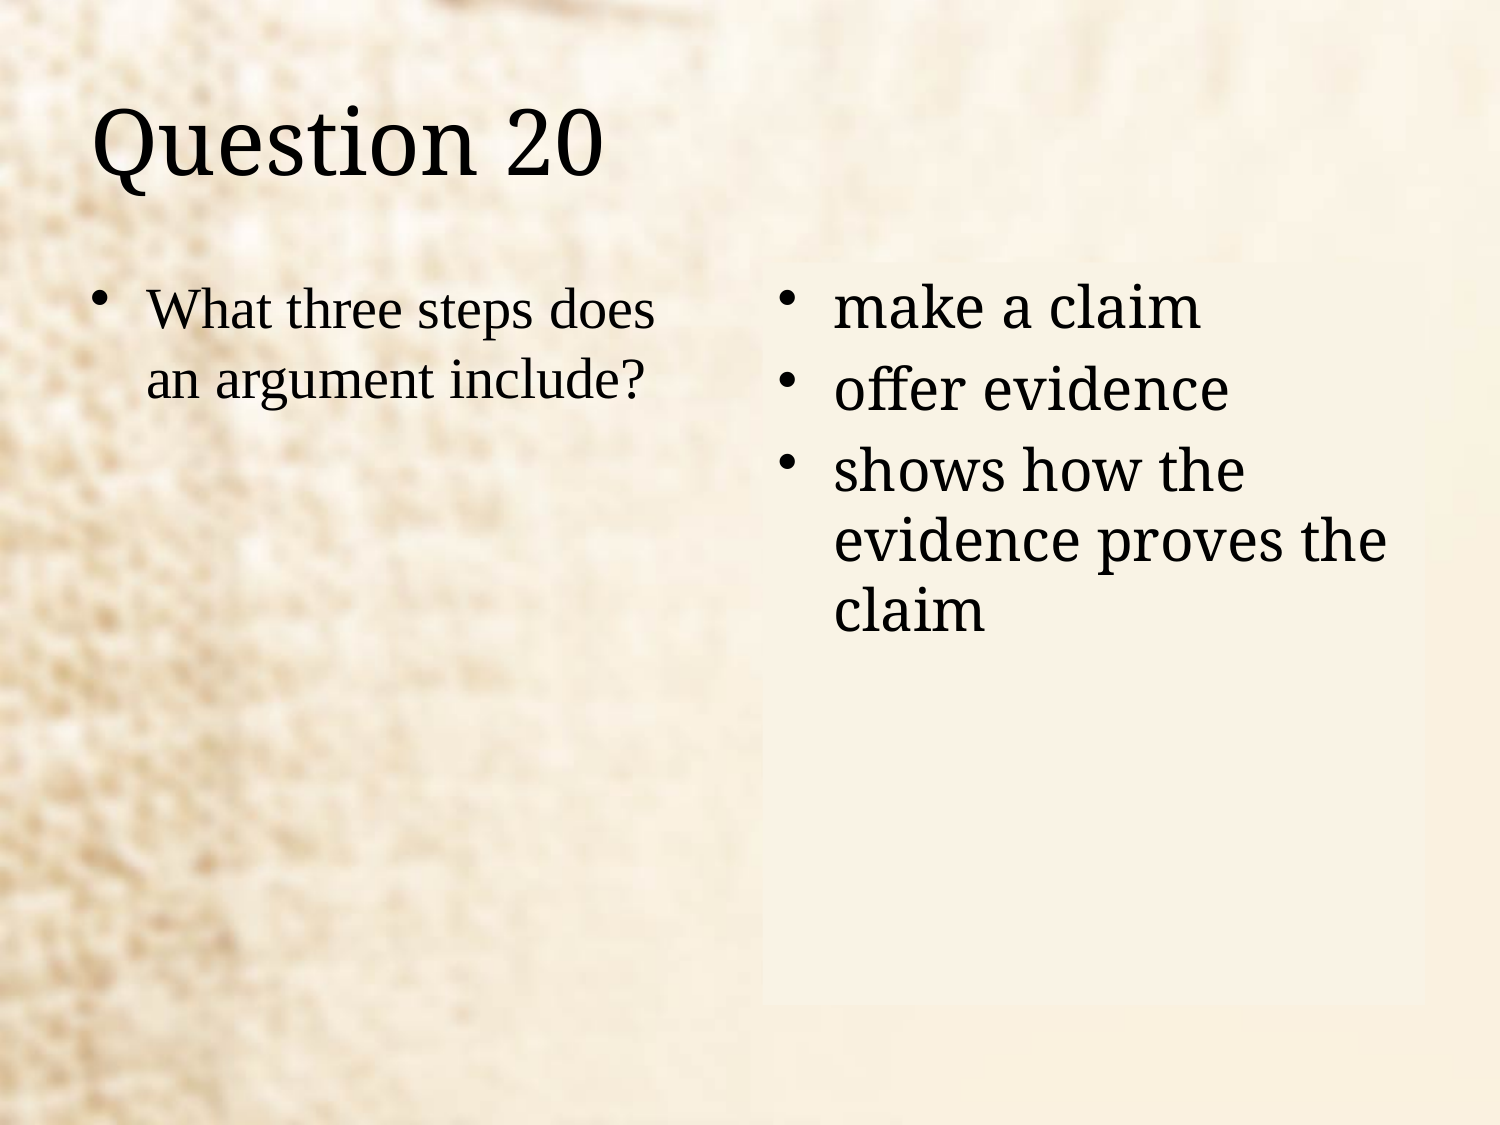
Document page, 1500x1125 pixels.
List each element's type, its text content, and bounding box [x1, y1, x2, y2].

list What three steps does an argument include? [74, 262, 738, 1006]
list make a claim offer evidence shows how the evidence proves the claim [762, 262, 1426, 1006]
picture [0, 0, 1500, 1125]
title Question 20 [74, 44, 1426, 233]
